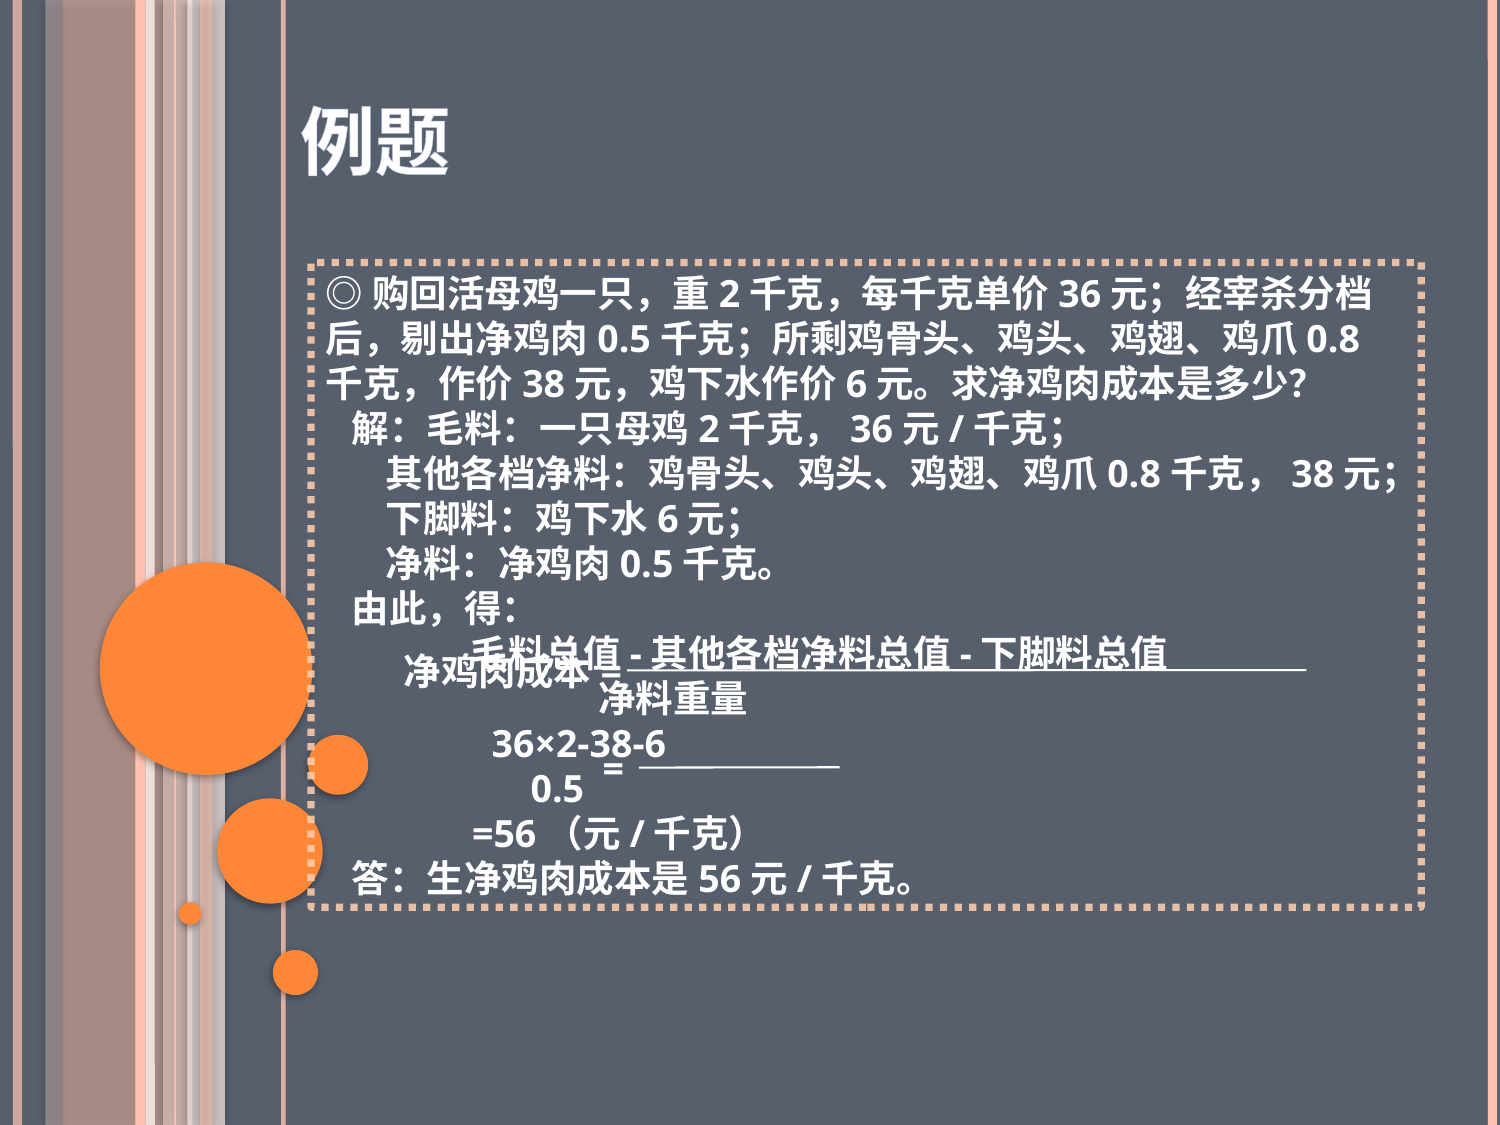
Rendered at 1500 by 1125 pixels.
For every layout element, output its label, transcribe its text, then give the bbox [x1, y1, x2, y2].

text_box = [356, 737, 639, 798]
text_box ◎购回活母鸡一只，重2千克，每千克单价36元；经宰杀分档后，剔出净鸡肉0.5千克；所剩鸡骨头、鸡头、鸡翅、鸡爪0.8千克，作价38元，鸡下水作价6元。求净鸡肉成本是多少？ 解：毛料：一只母鸡2千克，36元/千克； 其他各档净料：鸡骨头、鸡头、鸡翅、鸡爪0.8千克，38元； 下脚料：鸡下水6元； 净料：净鸡肉0.5千克。 由此，得： 毛料总值-其他各档净料总值-下脚料总值 净料重量 36×2-38-6 0.5 =56（元/千克） 答：生净鸡肉成本是56元/千克。 [311, 262, 1422, 908]
text_box 净鸡肉成本= [371, 640, 655, 700]
text_box 例题 [284, 86, 466, 192]
